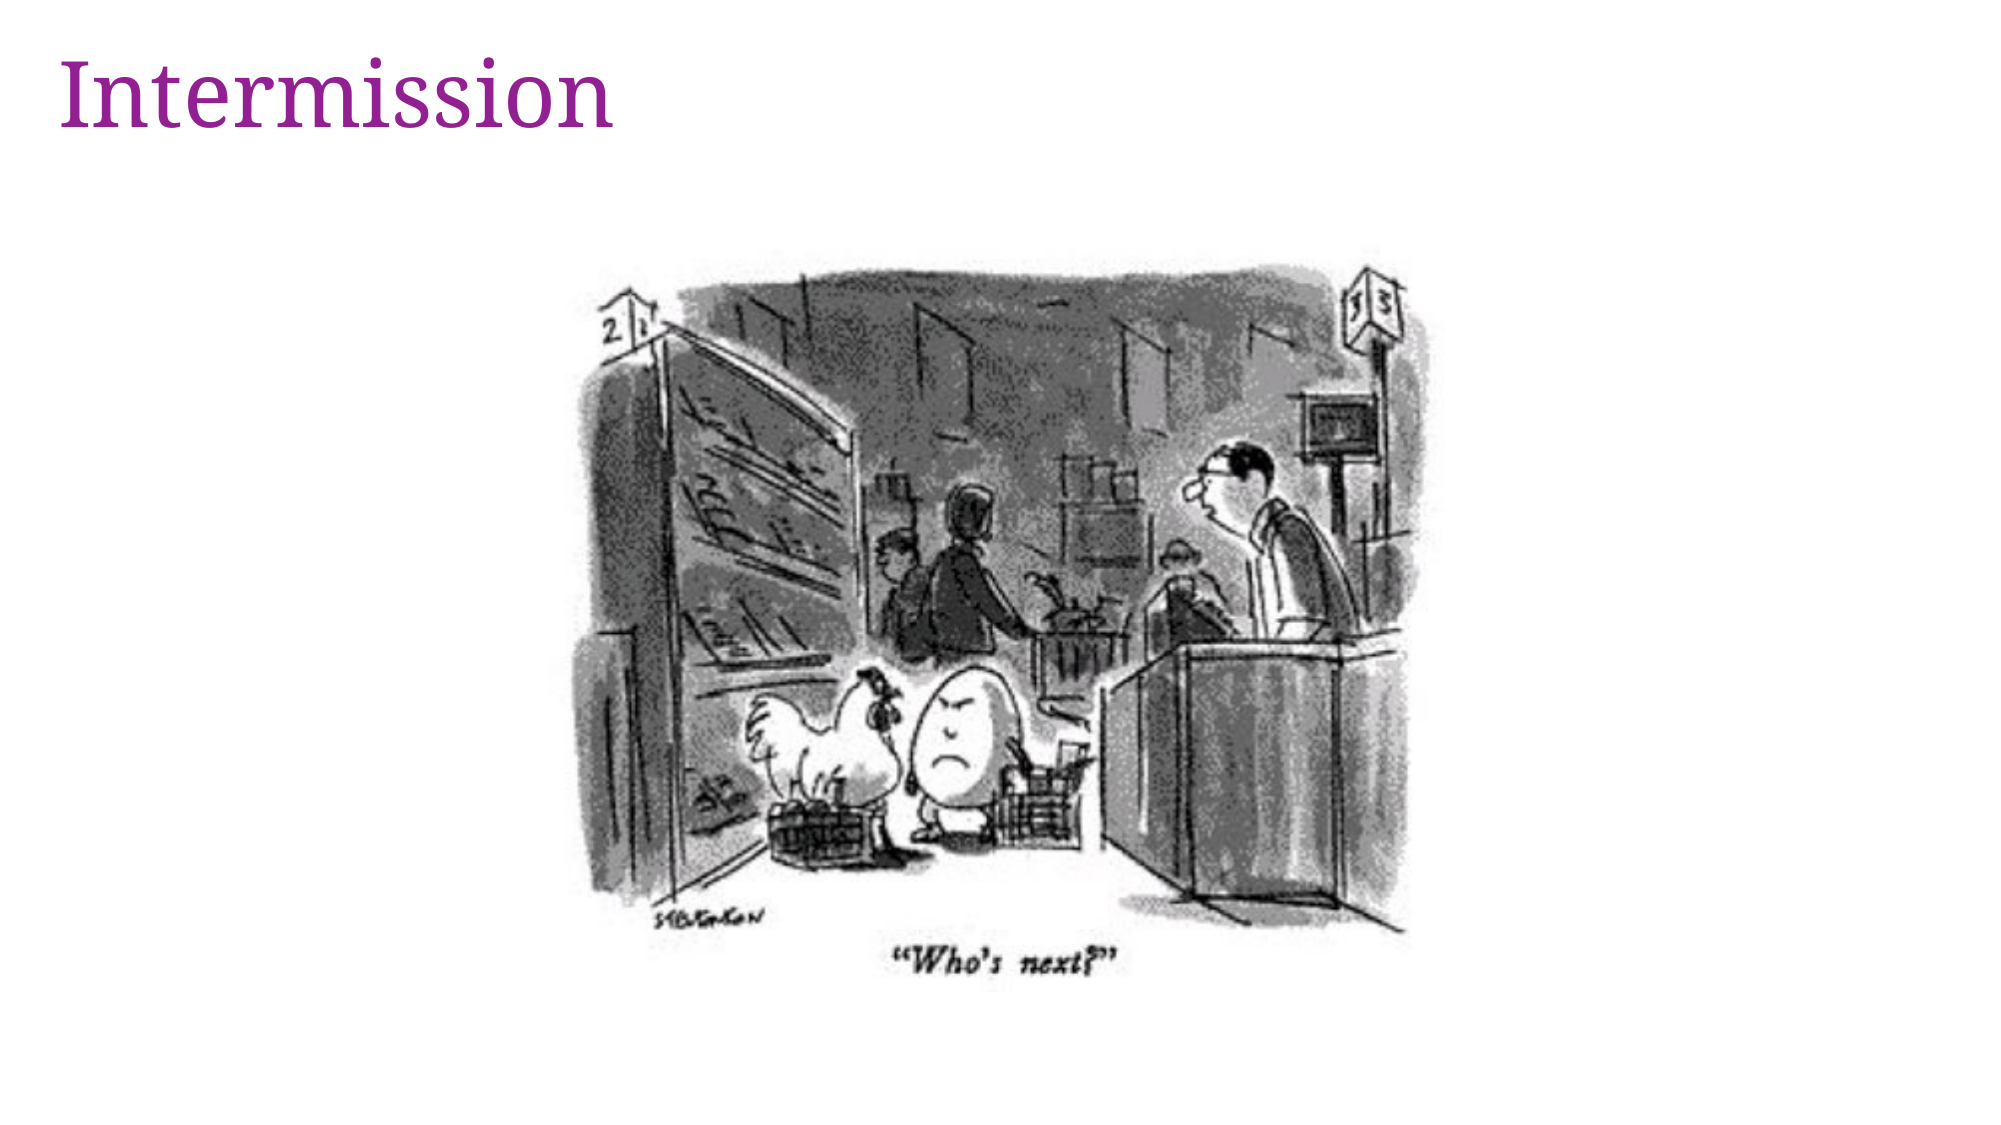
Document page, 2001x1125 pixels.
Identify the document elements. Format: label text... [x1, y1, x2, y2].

title Intermission [43, 25, 1953, 171]
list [534, 244, 1462, 992]
